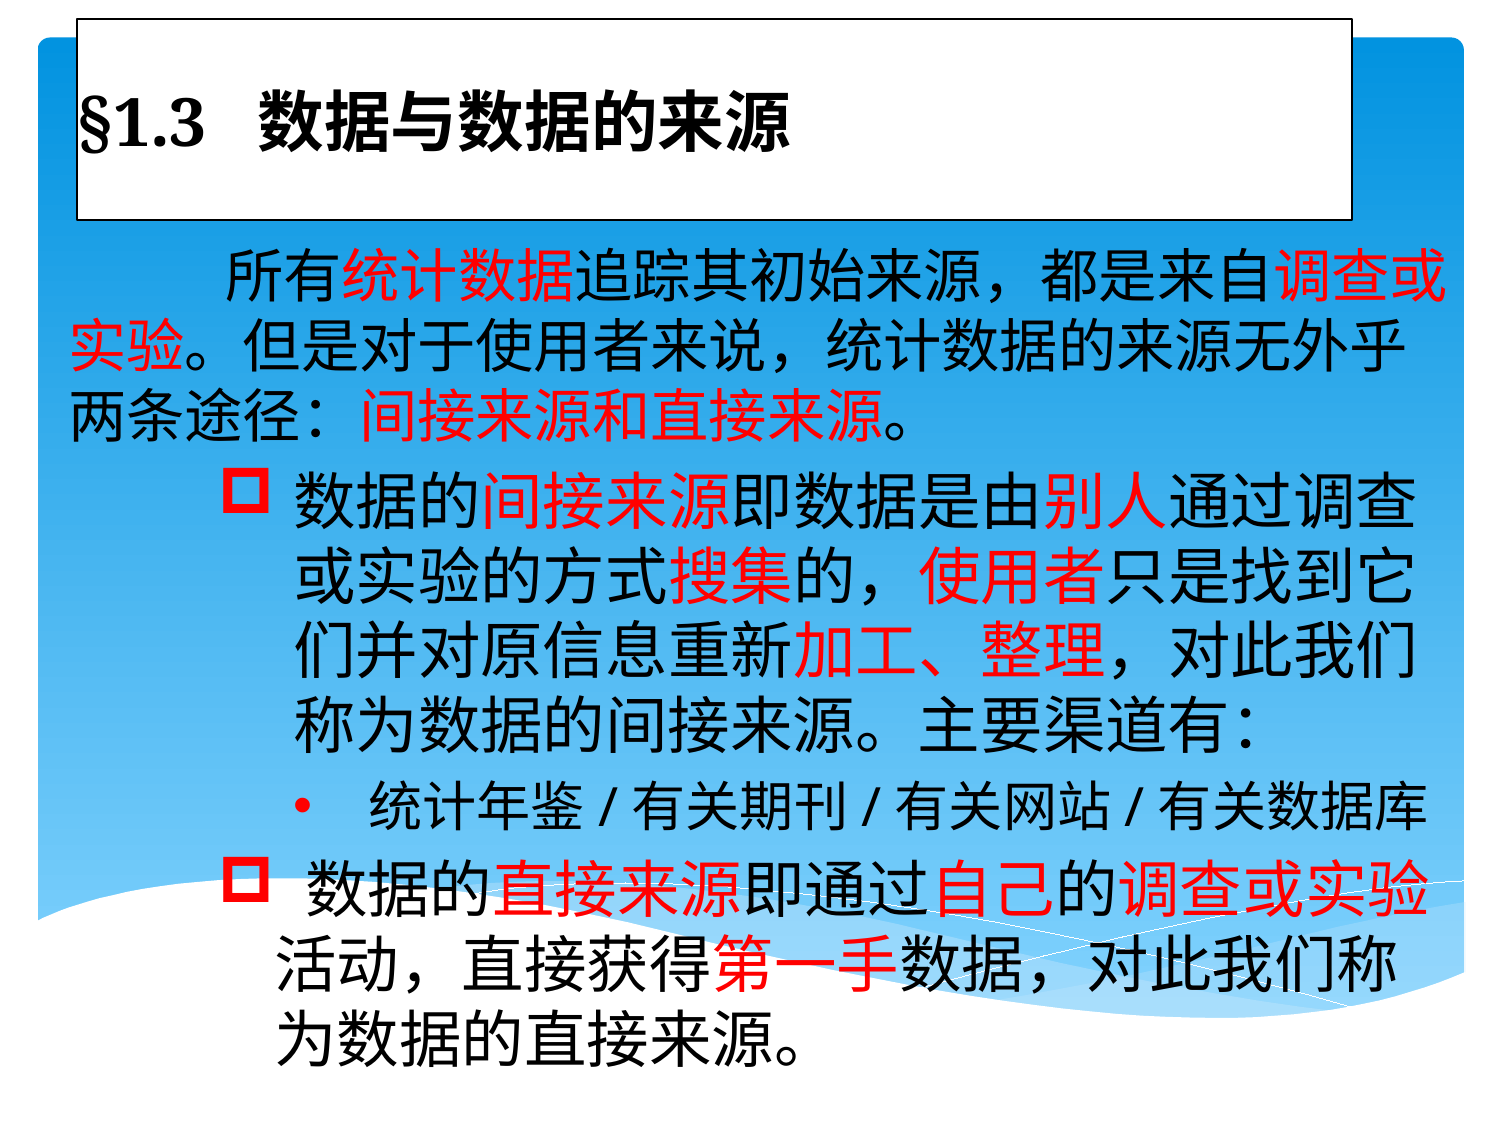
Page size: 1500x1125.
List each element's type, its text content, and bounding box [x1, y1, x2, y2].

title §1.3 数据与数据的来源 [76, 19, 1352, 220]
subtitle 所有统计数据追踪其初始来源，都是来自调查或实验。但是对于使用者来说，统计数据的来源无外乎两条途径：间接来源和直接来源。 数据的间接来源即数据是由别人通过调查或实验的方式搜集的，使用者只是找到它们并对原信息重新加工、整理，对此我们称为数据的间接来源。主要渠道有： 统计年鉴/有关期刊/有关网站/有关数据库 数据的直接来源即通过自己的调查或实验活动，直接获得第一手数据，对此我们称为数据的直接来源。 [53, 231, 1471, 1035]
